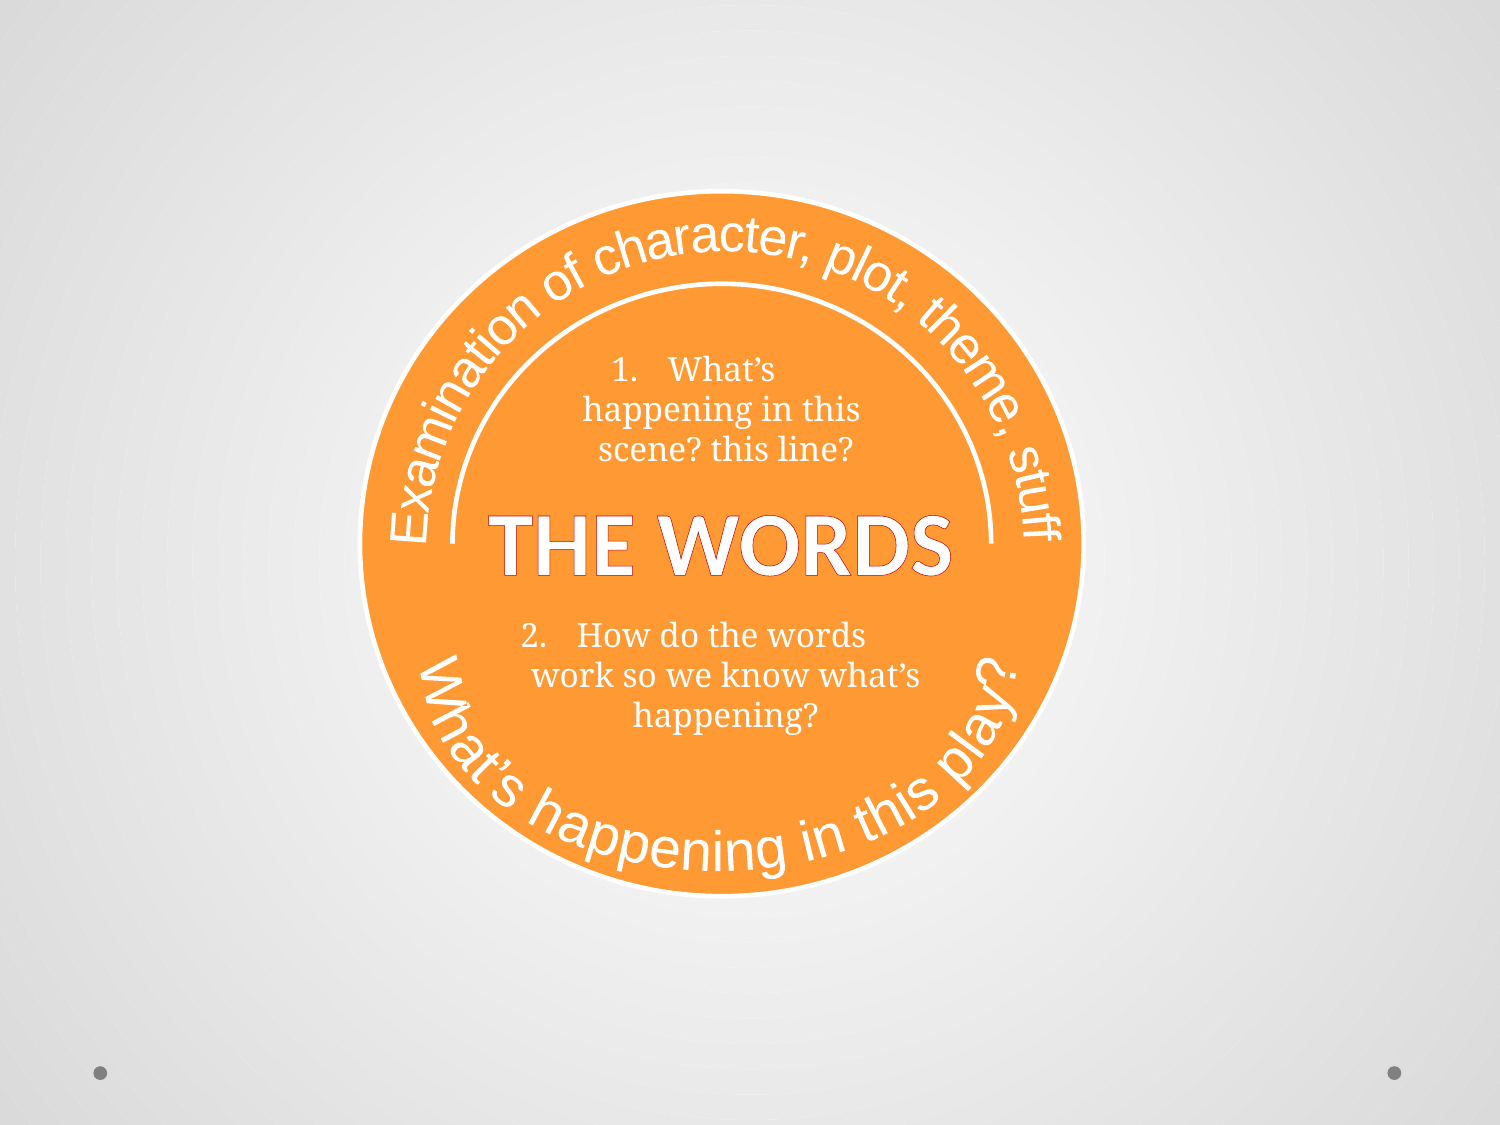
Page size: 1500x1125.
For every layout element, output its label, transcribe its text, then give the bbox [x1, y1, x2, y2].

text_box [549, 281, 895, 341]
text_box [422, 188, 1087, 899]
text_box [734, 499, 766, 651]
text_box [357, 357, 462, 760]
text_box How do the words work so we know what’s happening? [433, 607, 963, 782]
text_box THE WORDS [462, 516, 734, 607]
text_box THE WORDS [766, 516, 979, 711]
text_box [450, 516, 457, 544]
text_box What’s happening in this scene? this line? [412, 341, 984, 516]
text_box [984, 475, 994, 544]
